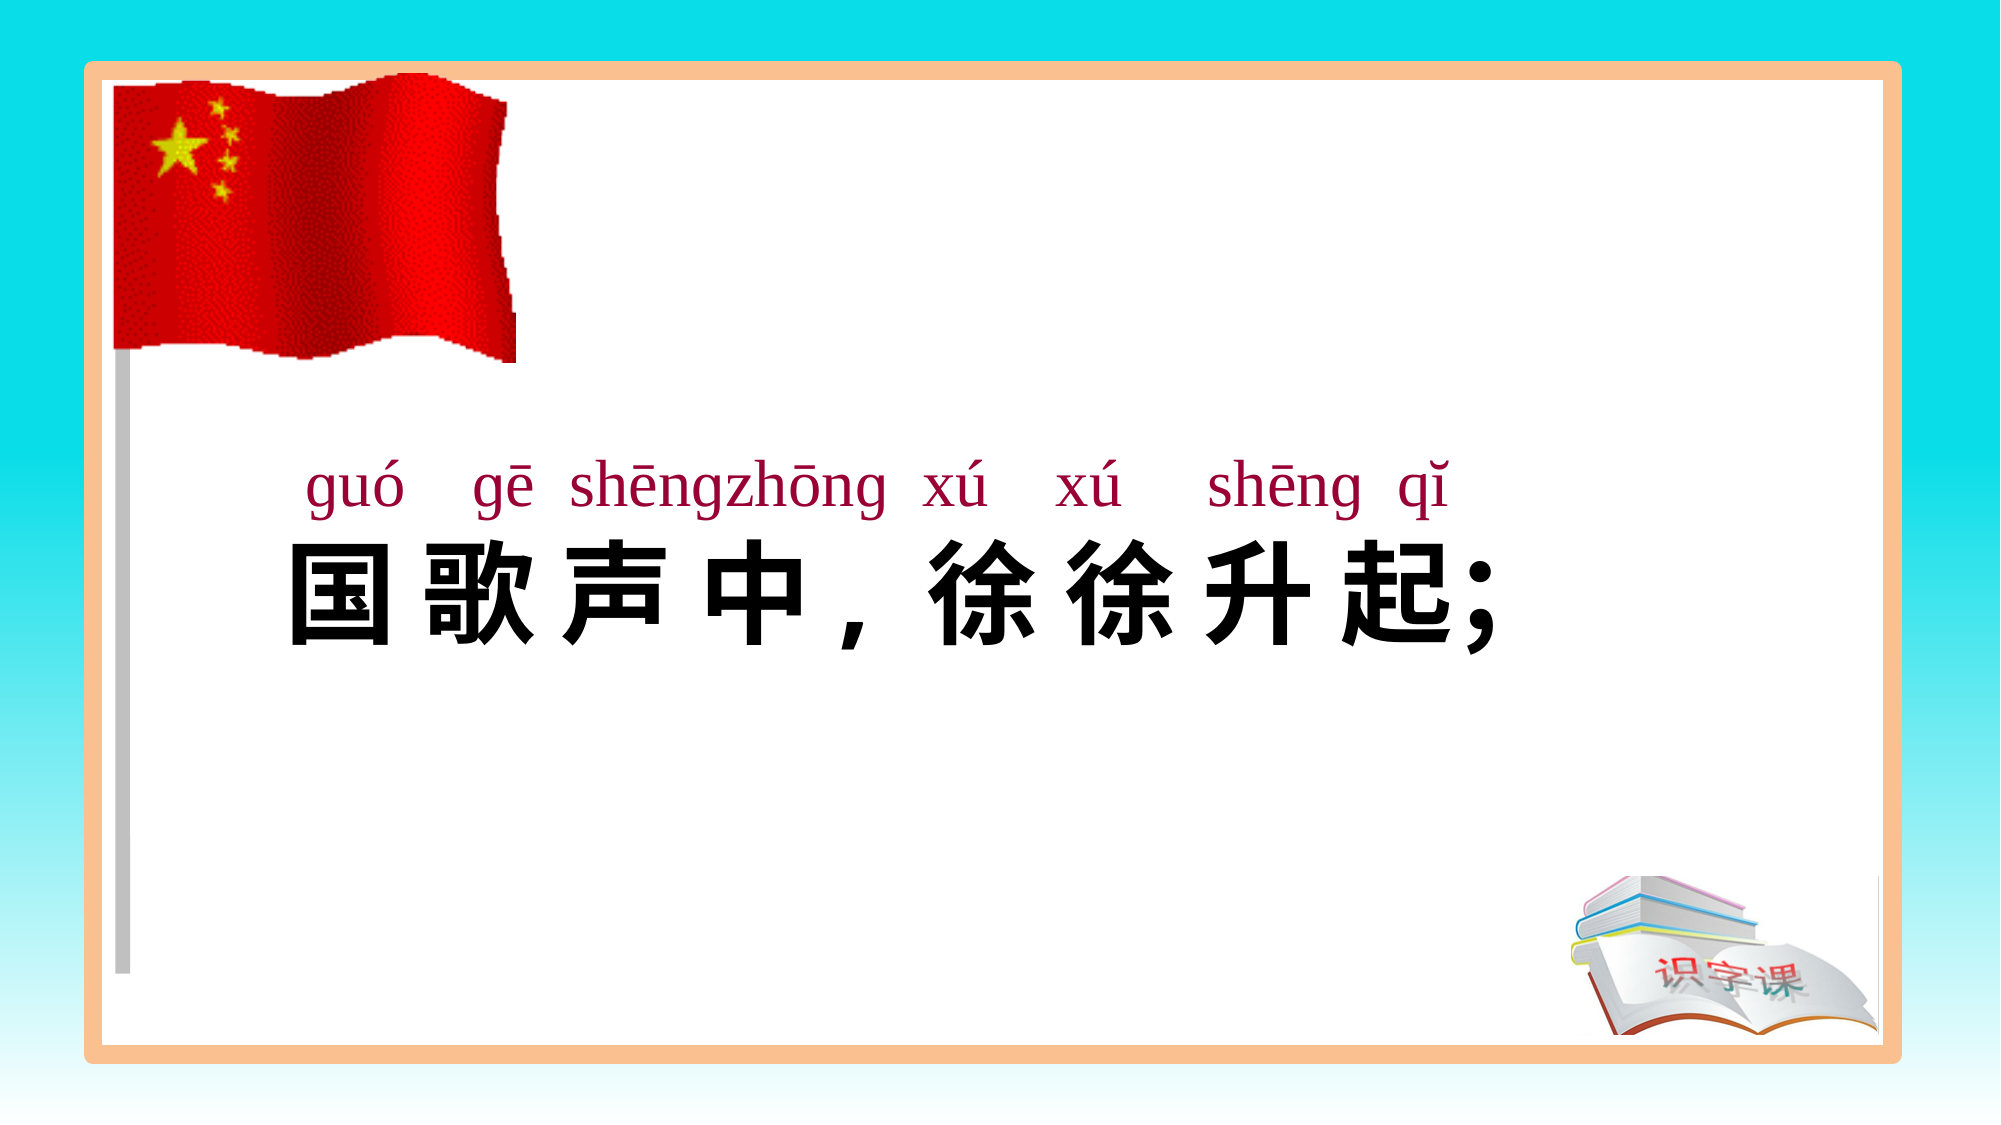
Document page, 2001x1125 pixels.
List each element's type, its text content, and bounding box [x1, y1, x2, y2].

picture [1571, 876, 1879, 1035]
text_box [91, 68, 1894, 1057]
text_box ɡuó ɡē shēnɡzhōnɡ xú xú shēnɡ qĭ 国 歌 声 中, 徐 徐 升 起； [269, 415, 2000, 666]
picture [92, 73, 516, 363]
